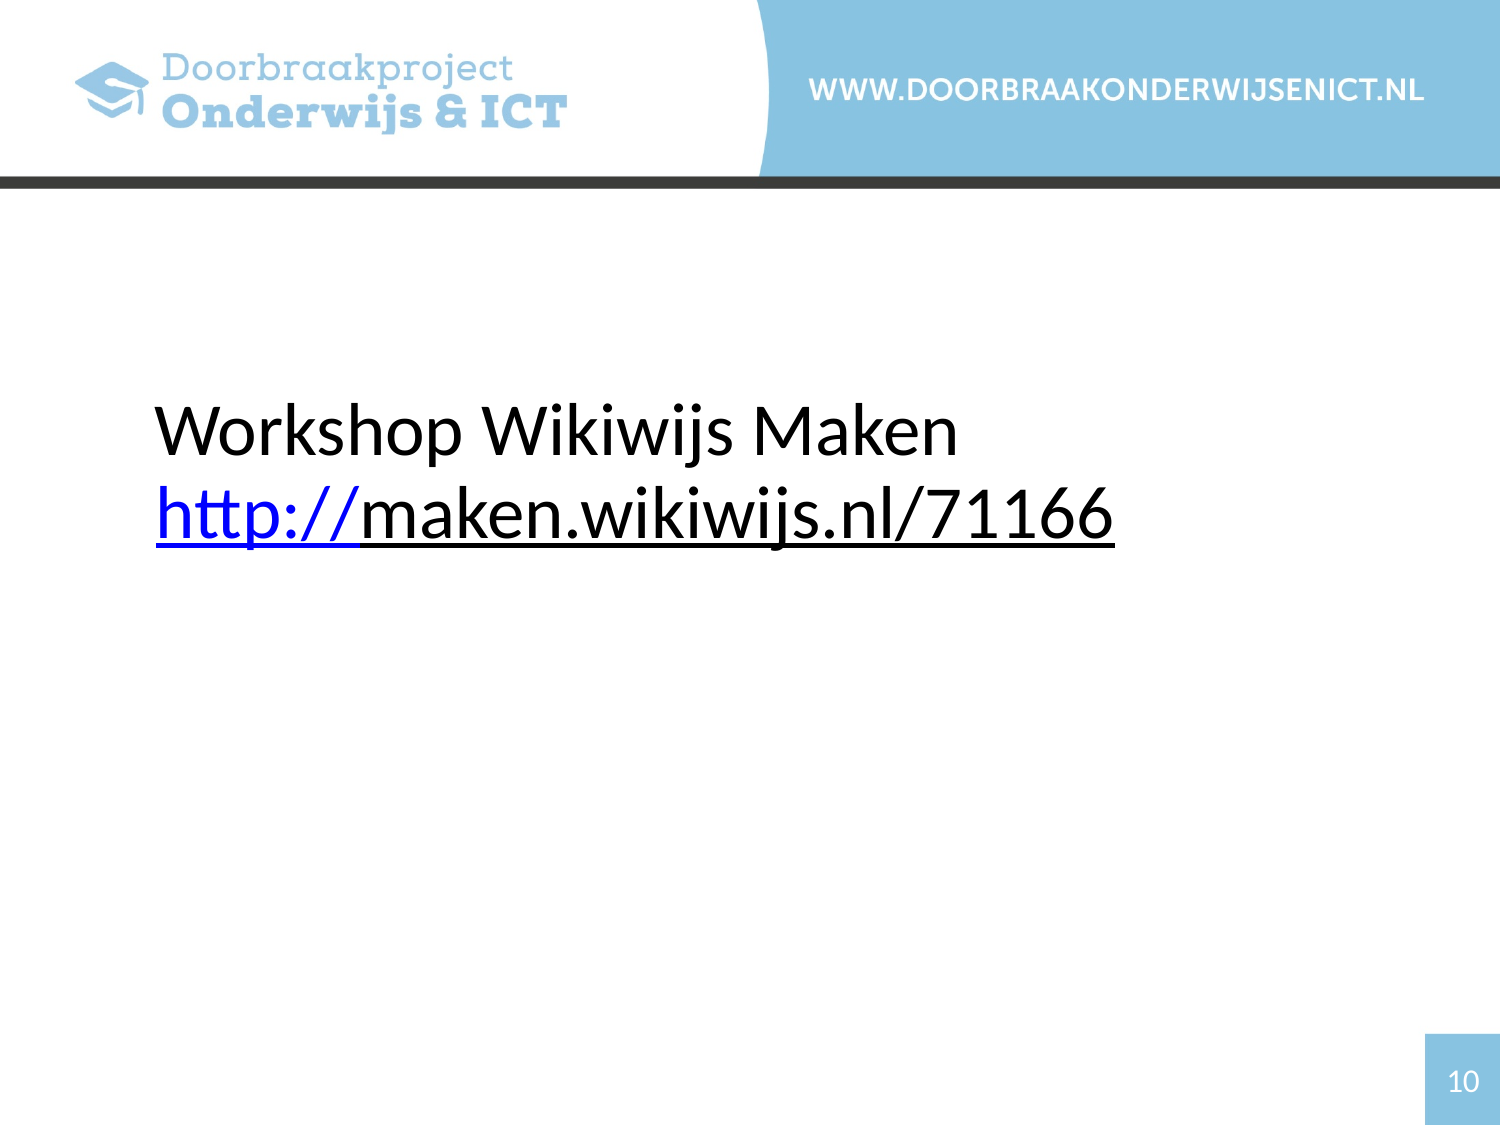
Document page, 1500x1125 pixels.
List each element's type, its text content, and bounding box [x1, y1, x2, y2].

text_box Workshop Wikiwijs Maken [139, 373, 976, 479]
picture [0, 0, 1500, 1125]
text_box http://maken.wikiwijs.nl/71166 [141, 456, 1148, 561]
